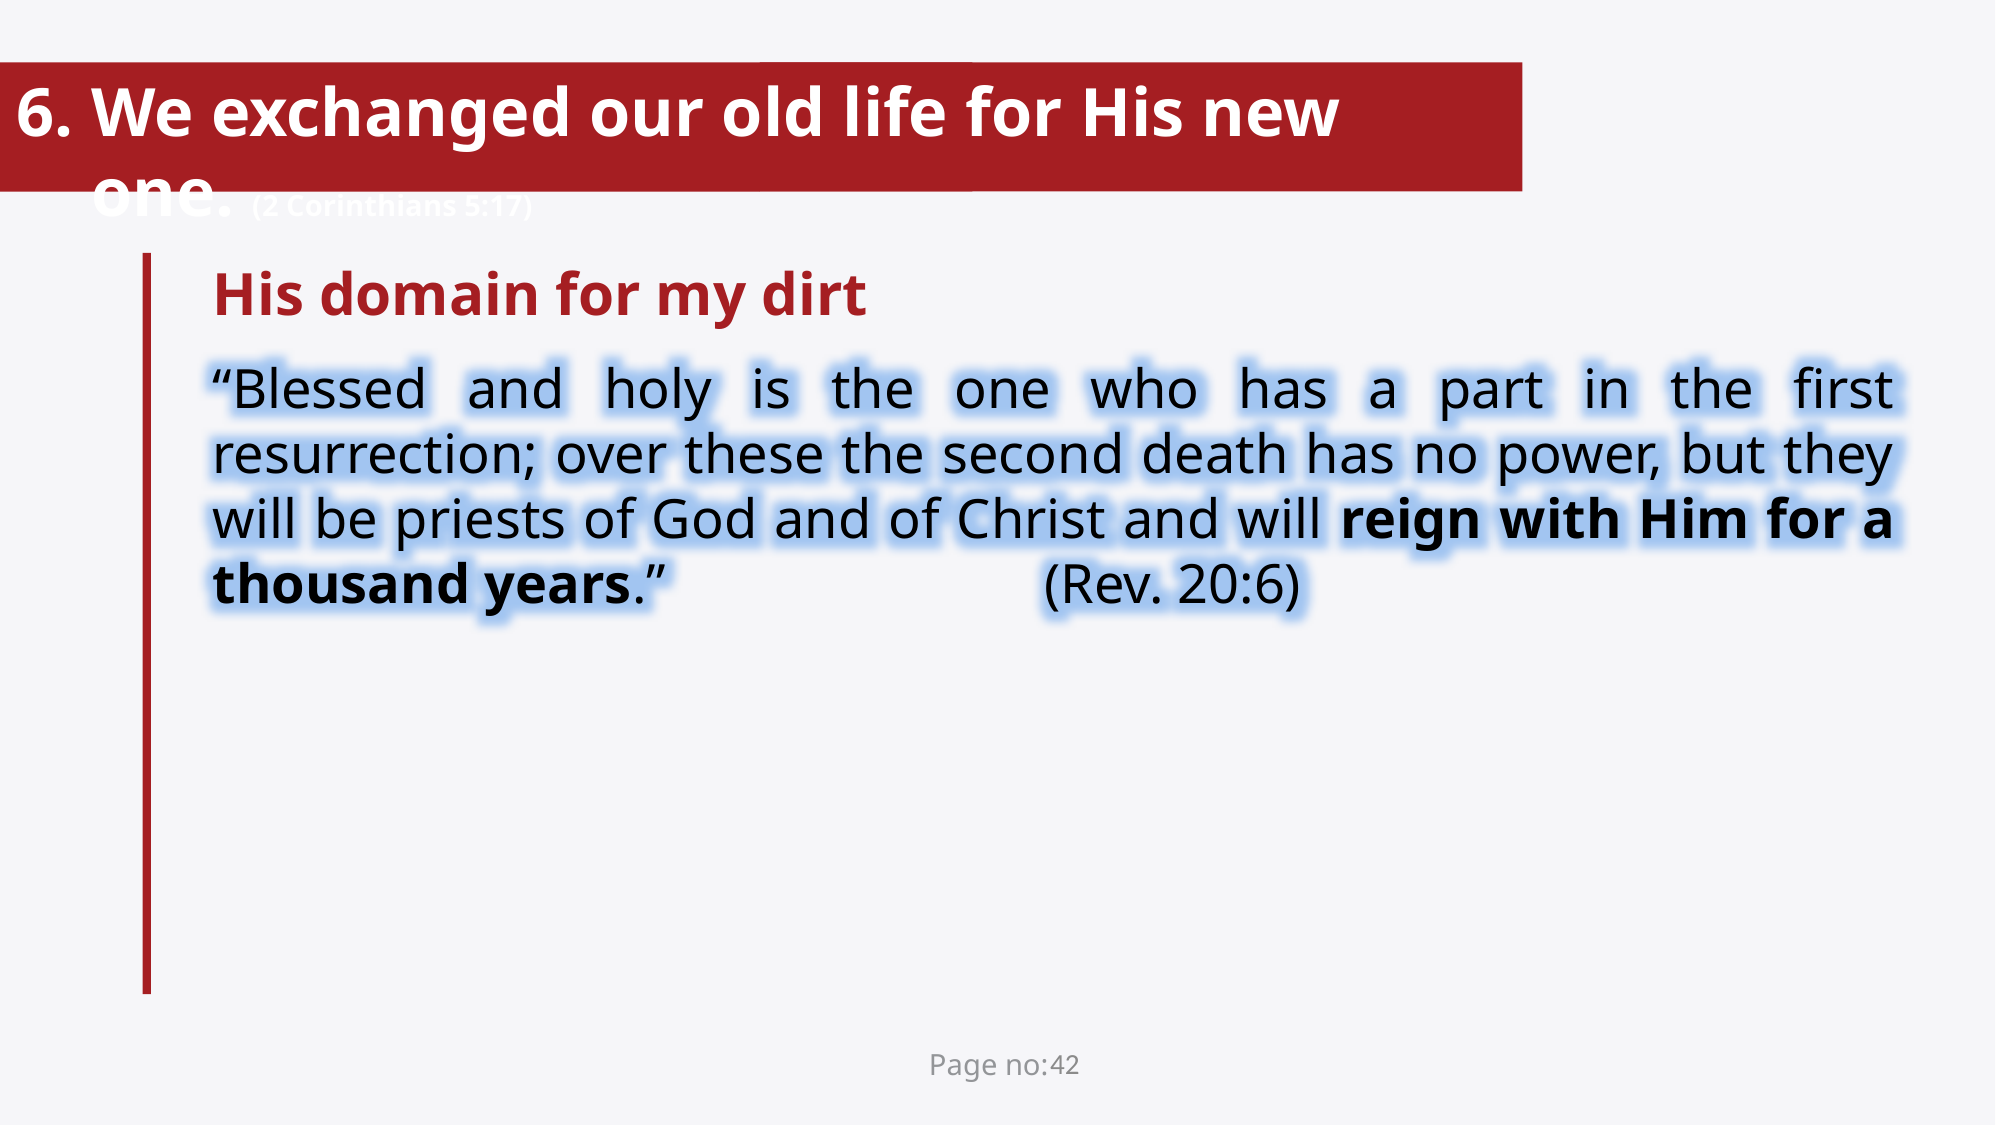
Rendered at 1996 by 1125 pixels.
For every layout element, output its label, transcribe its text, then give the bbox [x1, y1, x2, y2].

text_box “Blessed and holy is the one who has a part in the first resurrection; over these the second death has no power, but they will be priests of God and of Christ and will reign with Him for a thousand years.” (Rev. 20:6) [198, 347, 1911, 622]
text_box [1, 62, 1523, 194]
text_box His domain for my dirt [197, 249, 1098, 335]
